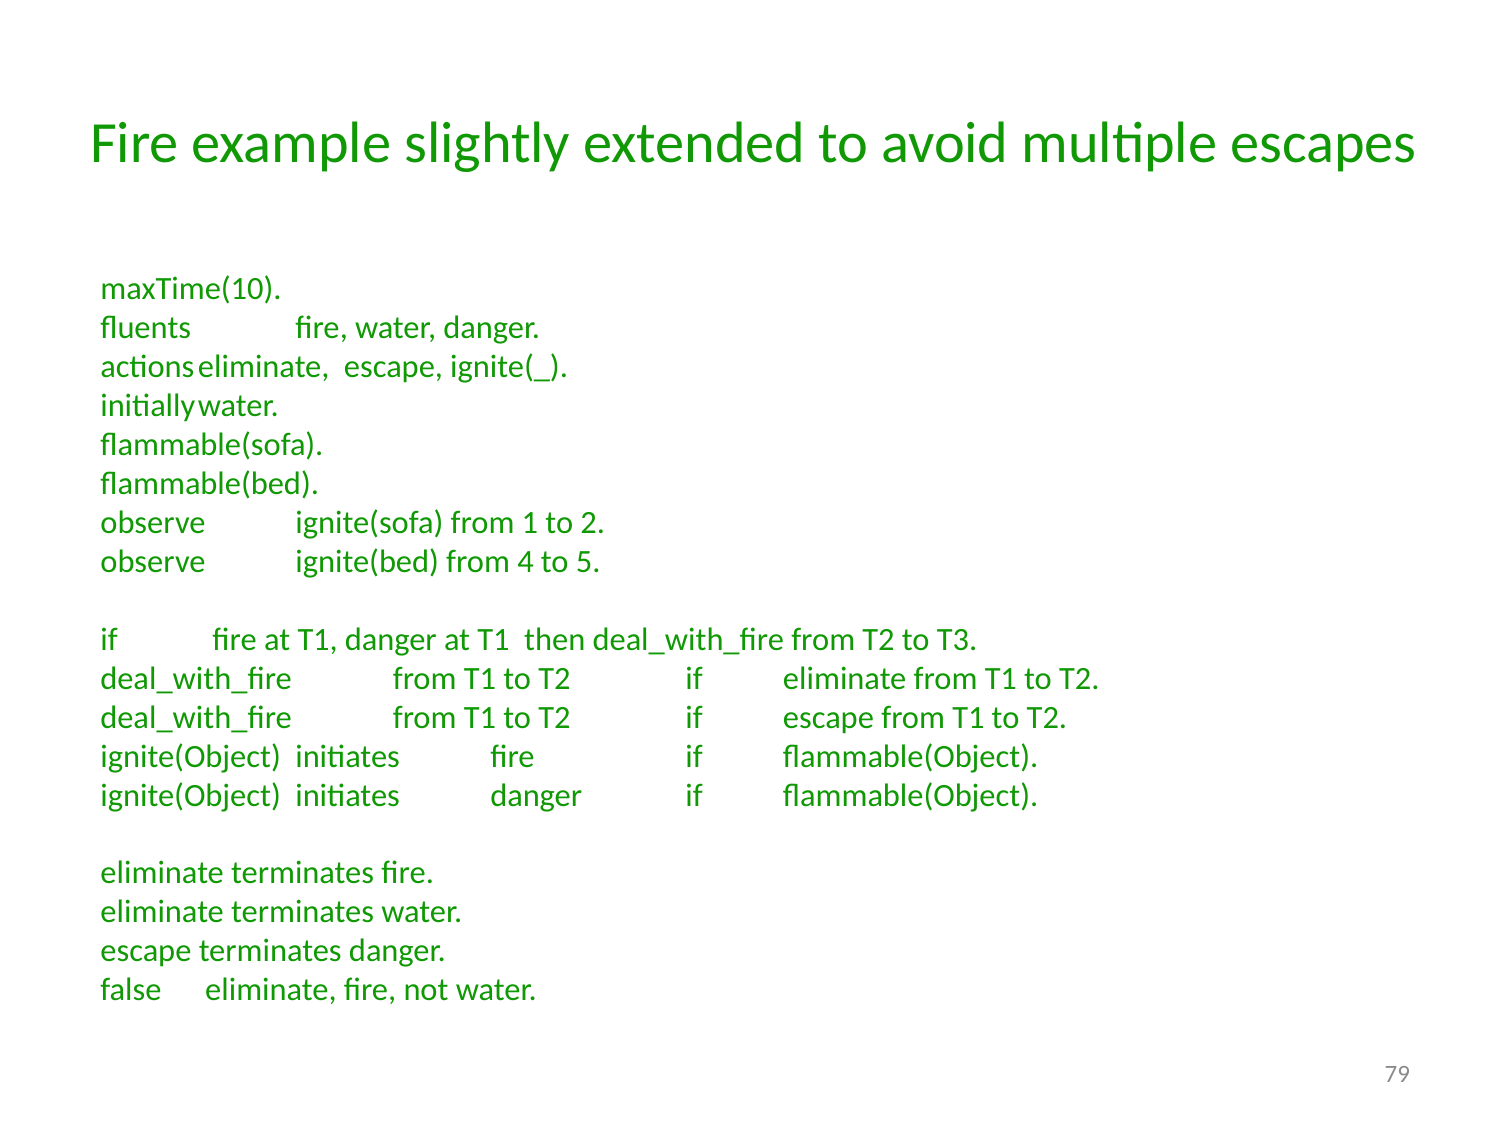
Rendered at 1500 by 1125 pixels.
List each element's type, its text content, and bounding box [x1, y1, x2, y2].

slide_number 79 [1074, 1042, 1425, 1103]
list maxTime(10). fluents fire, water, danger. actions eliminate, escape, ignite(_). initially water. flammable(sofa). flammable(bed). observe ignite(sofa) from 1 to 2. observe ignite(bed) from 4 to 5. if fire at T1, danger at T1 then deal_with_fire from T2 to T3. deal_with_fire from T1 to T2 if eliminate from T1 to T2. deal_with_fire from T1 to T2 if escape from T1 to T2. ignite(Object) initiates fire if flammable(Object). ignite(Object) initiates danger if flammable(Object). eliminate terminates fire. eliminate terminates water. escape terminates danger. false eliminate, fire, not water. [100, 266, 1451, 1010]
title Fire example slightly extended to avoid multiple escapes [75, 45, 1500, 233]
